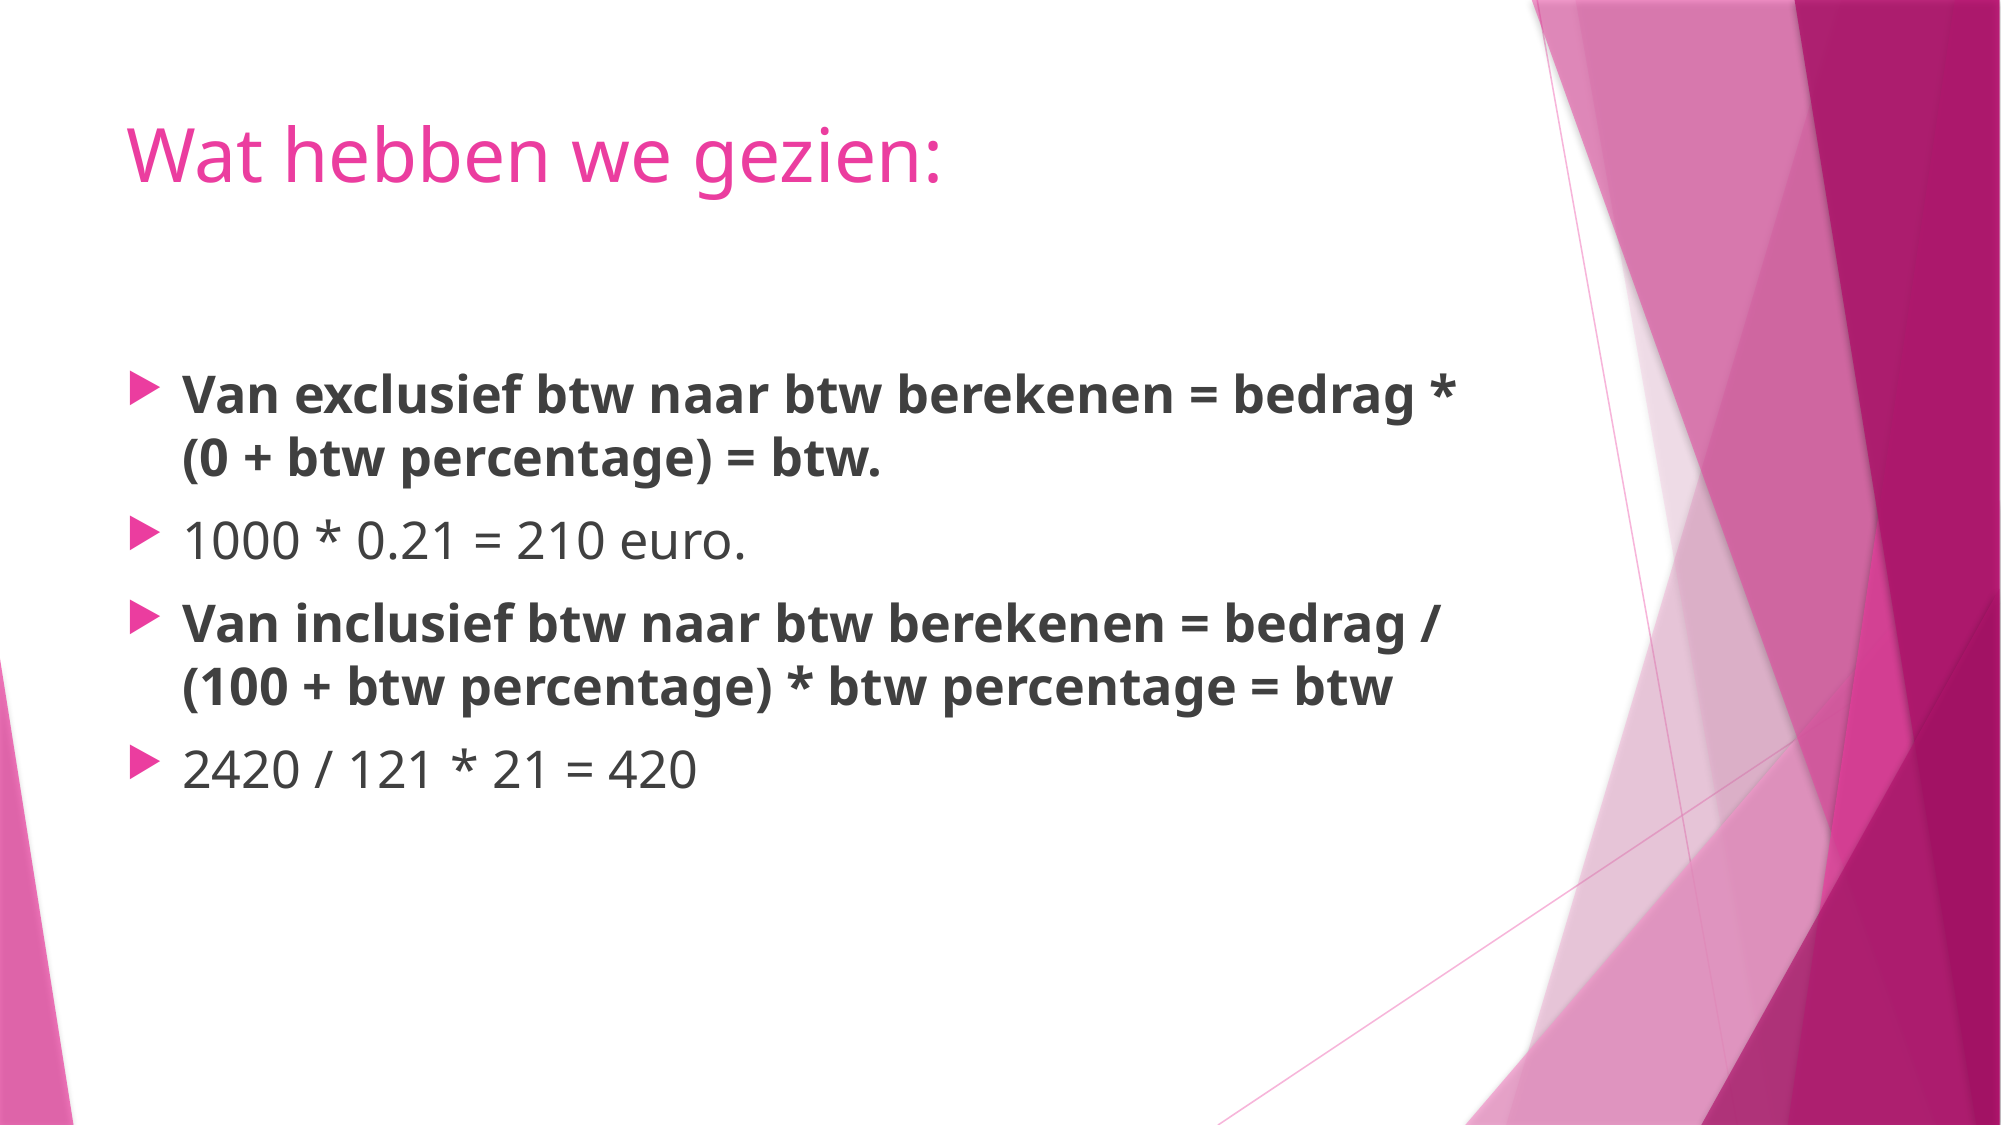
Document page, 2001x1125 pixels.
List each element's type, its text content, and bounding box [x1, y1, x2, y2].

list Van exclusief btw naar btw berekenen = bedrag * (0 + btw percentage) = btw. 1000 * 0.21 = 210 euro. Van inclusief btw naar btw berekenen = bedrag / (100 + btw percentage) * btw percentage = btw 2420 / 121 * 21 = 420 [111, 354, 1522, 992]
title Wat hebben we gezien: [111, 99, 1522, 317]
